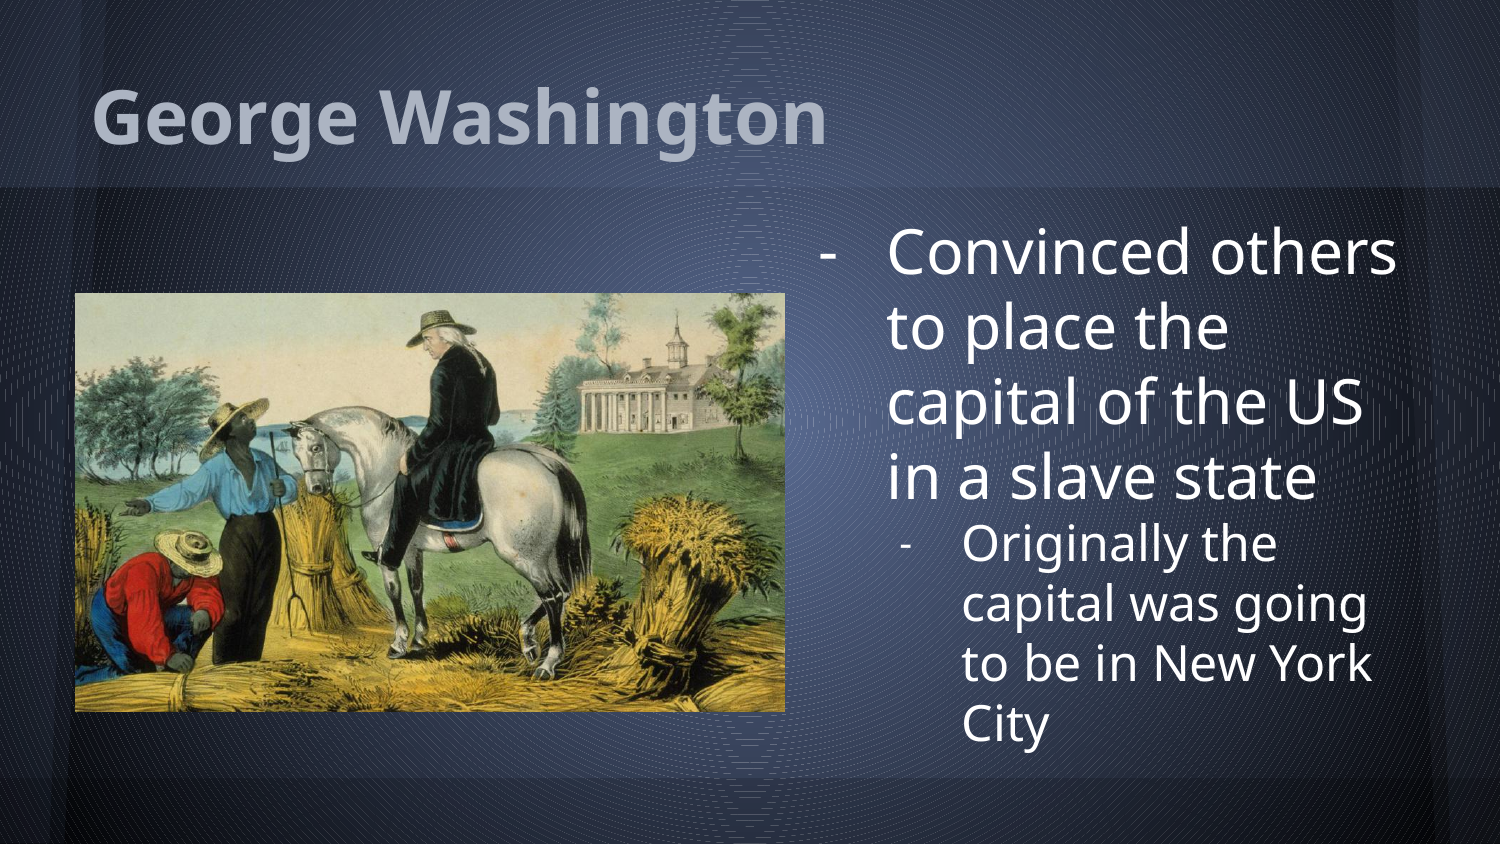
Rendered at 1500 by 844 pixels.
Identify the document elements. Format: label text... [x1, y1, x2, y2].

picture [74, 292, 785, 712]
list Convinced others to place the capital of the US in a slave state Originally the capital was going to be in New York City [796, 196, 1425, 808]
title George Washington [75, 33, 1425, 175]
